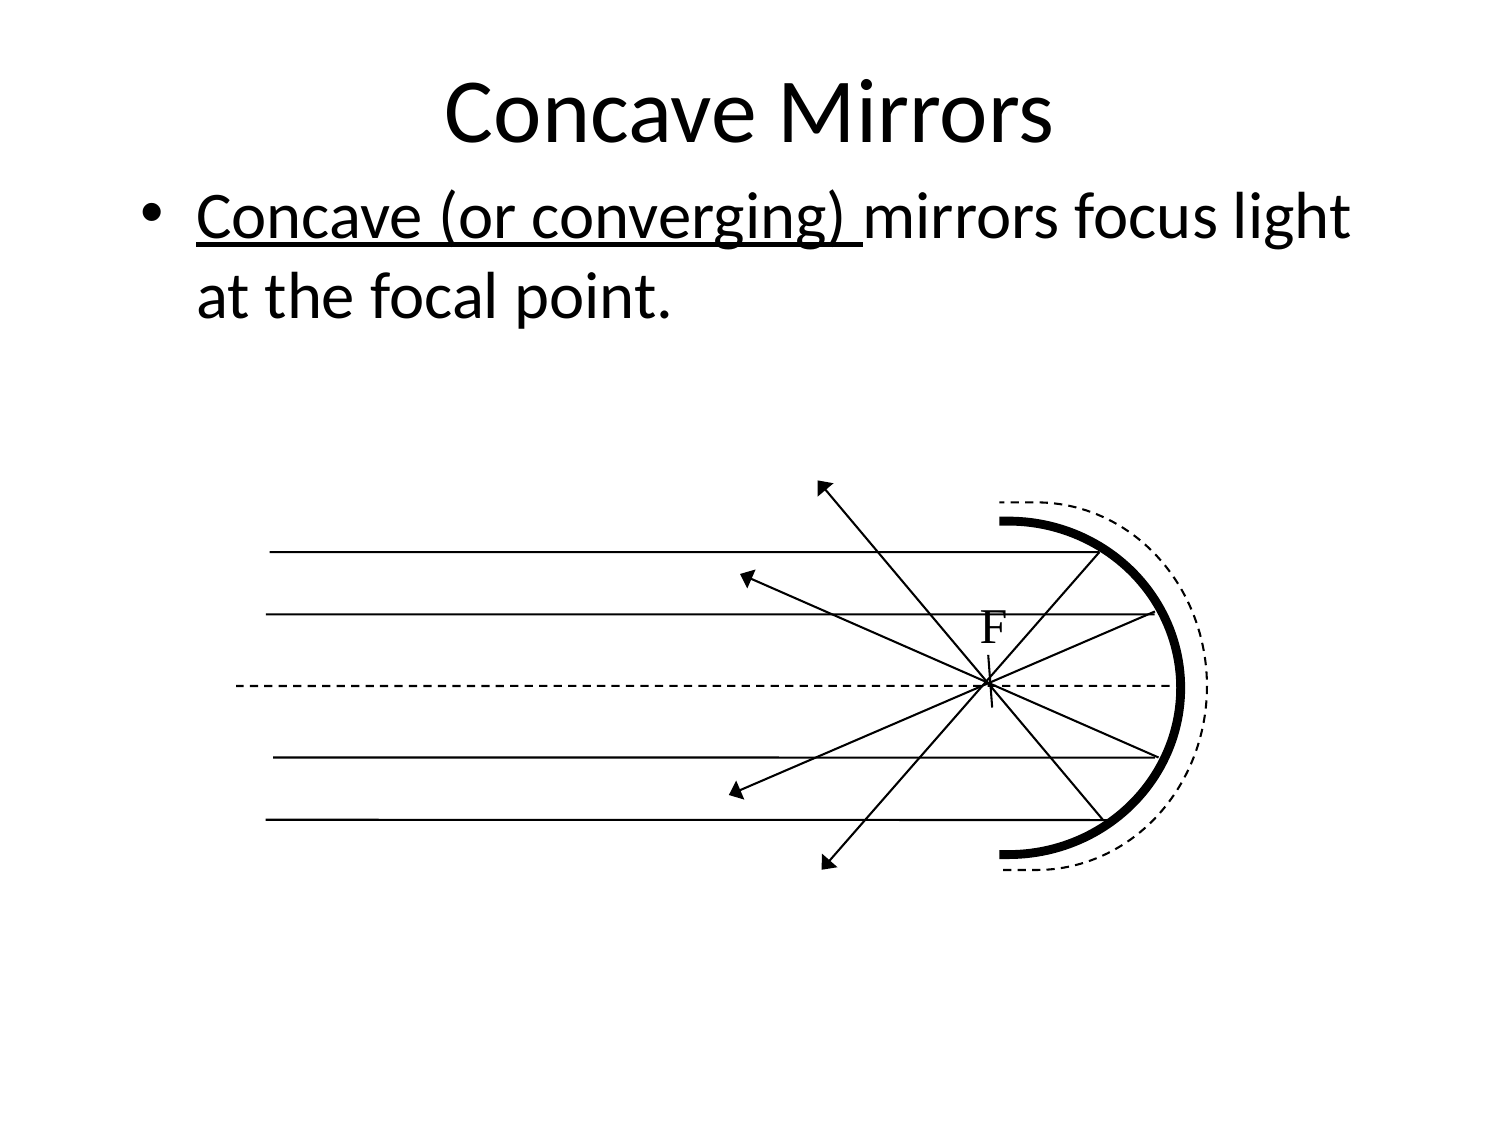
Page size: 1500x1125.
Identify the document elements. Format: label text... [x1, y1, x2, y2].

text_box [817, 480, 834, 488]
list Concave (or converging) mirrors focus light at the focal point. [125, 164, 1400, 839]
text_box [740, 569, 797, 600]
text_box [802, 489, 1208, 883]
title Concave Mirrors [75, 11, 1425, 200]
text_box [728, 765, 797, 800]
